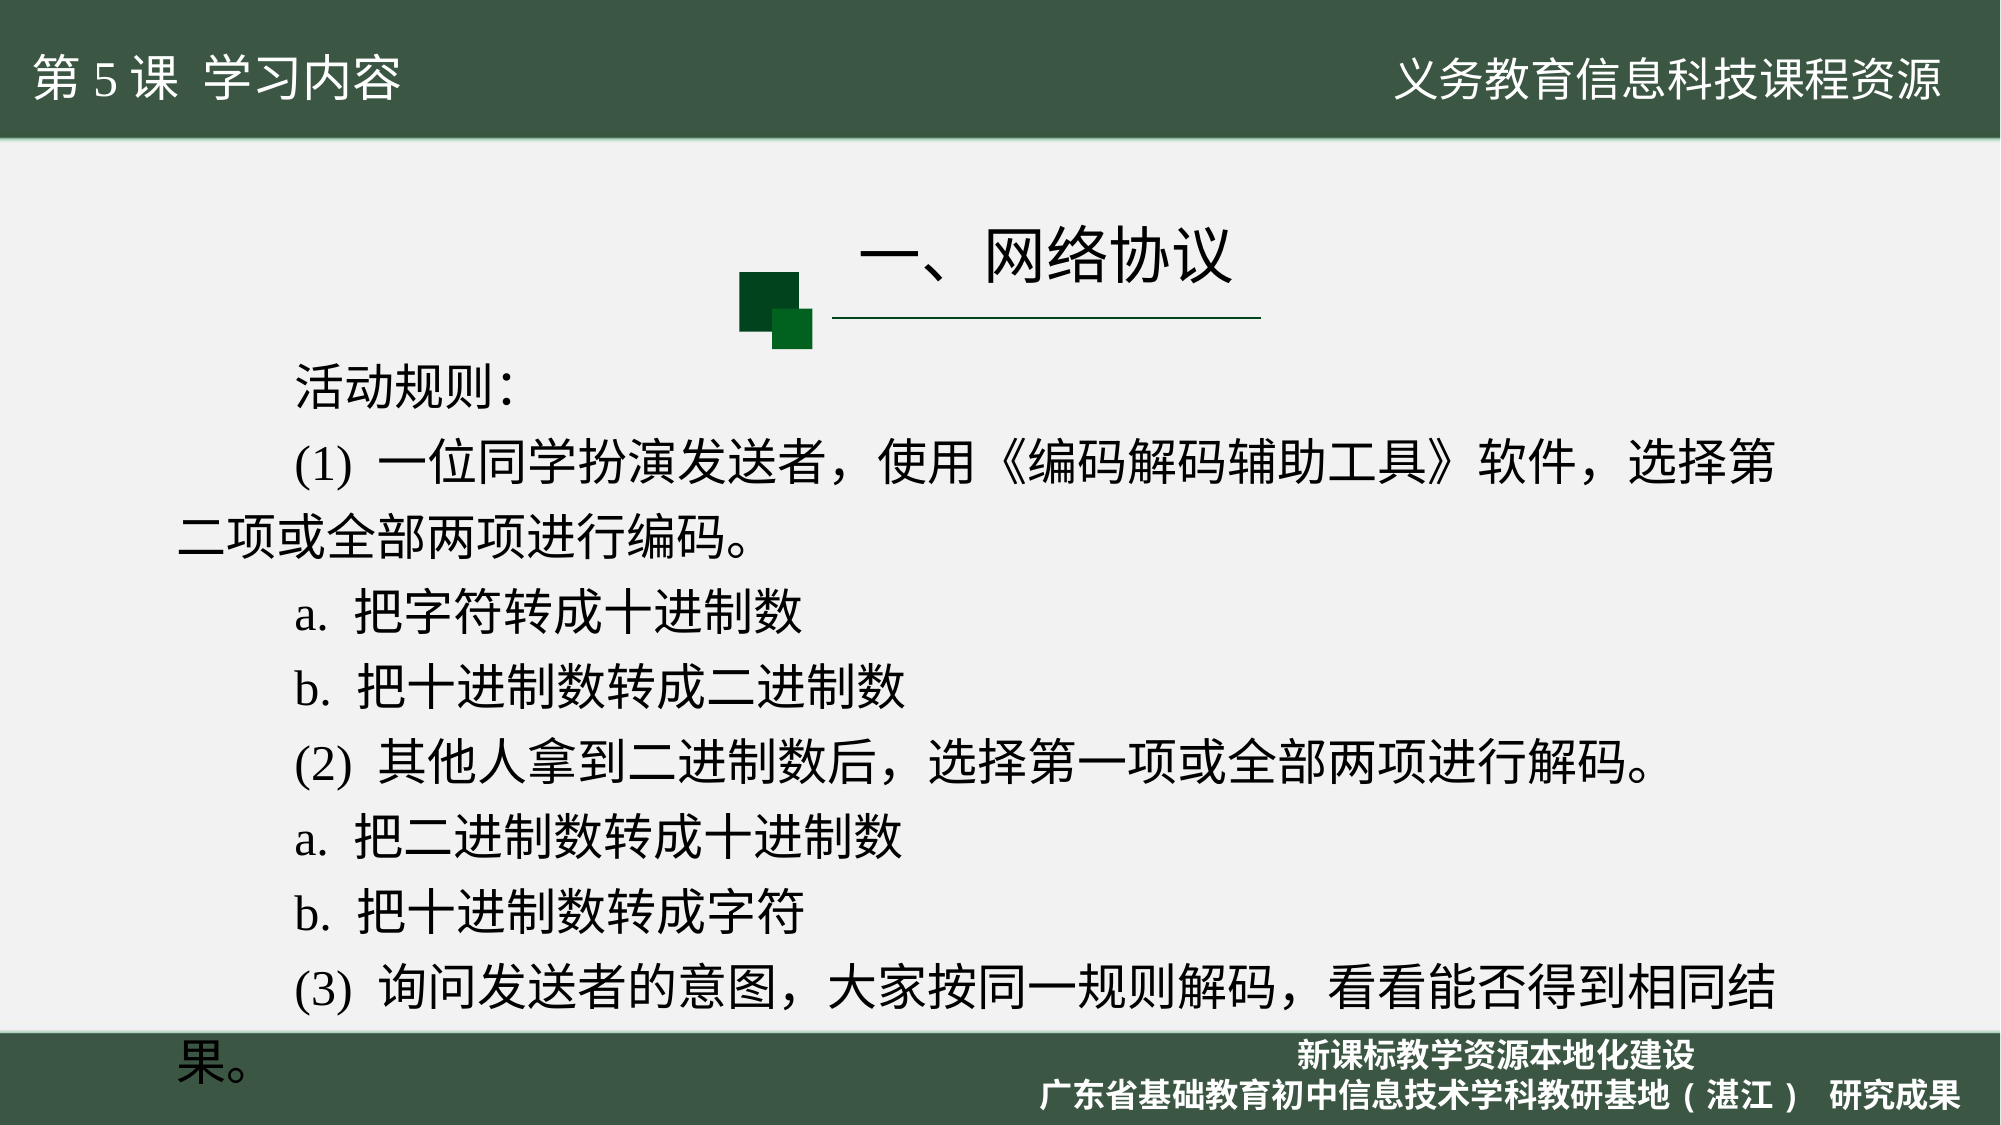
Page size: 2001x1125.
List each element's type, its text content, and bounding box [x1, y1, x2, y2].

text_box 活动规则： (1) 一位同学扮演发送者，使用《编码解码辅助工具》软件，选择第二项或全部两项进行编码。 a. 把字符转成十进制数 b. 把十进制数转成二进制数 (2) 其他人拿到二进制数后，选择第一项或全部两项进行解码。 a. 把二进制数转成十进制数 b. 把十进制数转成字符 (3) 询问发送者的意图，大家按同一规则解码，看看能否得到相同结果。 [161, 332, 1839, 1098]
picture [0, 0, 2001, 1125]
text_box 第5课 学习内容 [16, 45, 662, 140]
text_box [739, 208, 1261, 350]
text_box 新课标教学资源本地化建设 广东省基础教育初中信息技术学科教研基地(湛江) 研究成果 [1007, 1027, 1994, 1118]
